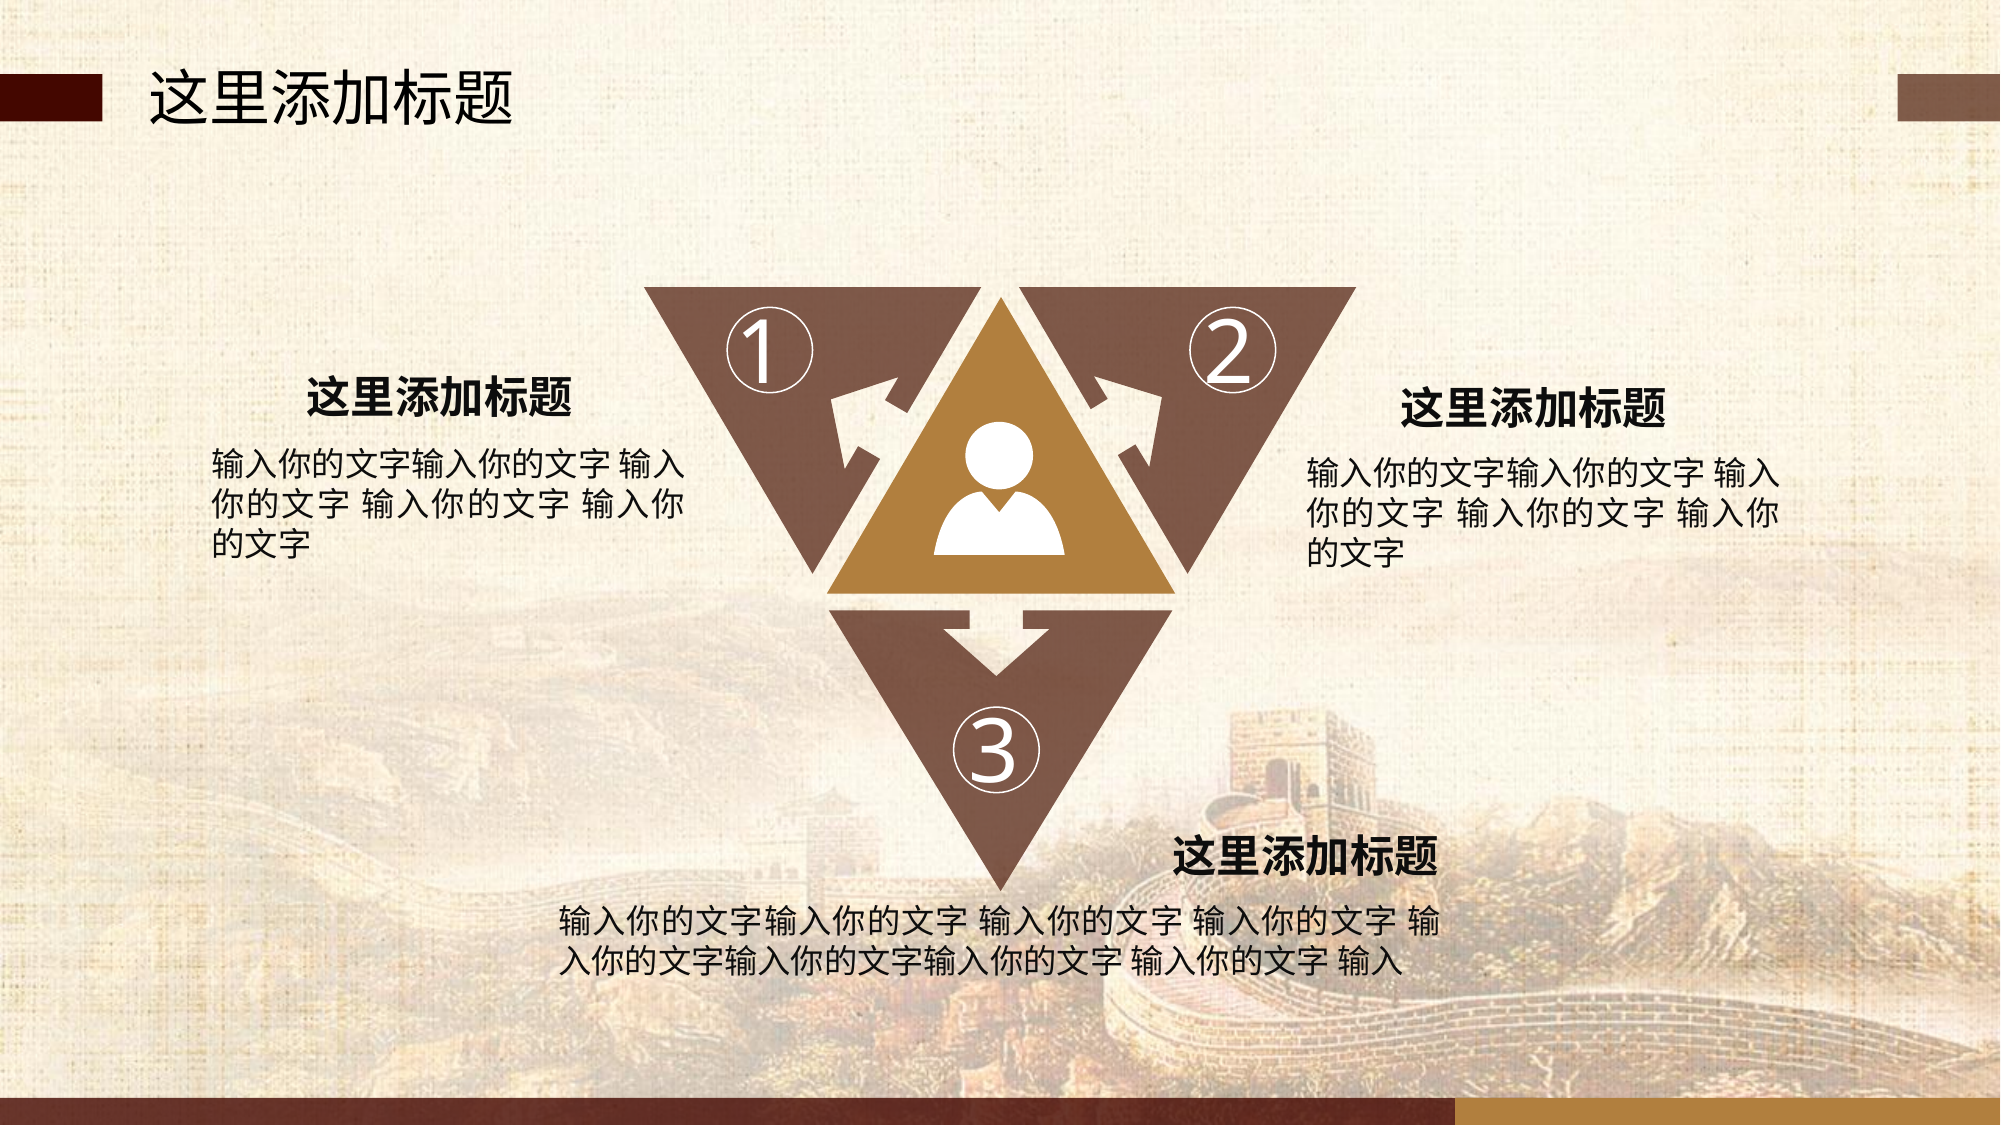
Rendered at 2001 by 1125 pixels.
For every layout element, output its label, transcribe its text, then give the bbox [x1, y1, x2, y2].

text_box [1189, 287, 1276, 410]
text_box [0, 73, 103, 122]
text_box 这里添加标题 [1357, 820, 1473, 889]
text_box [0, 1097, 1454, 1125]
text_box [953, 686, 1040, 810]
text_box [1897, 73, 2000, 122]
text_box 输入你的文字输入你的文字 输入你的文字 输入你的文字 输入你的文字输入你的文字输入你的文字 输入你的文字 输入 [543, 892, 1457, 988]
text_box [727, 287, 813, 410]
text_box 这里添加标题 [133, 52, 622, 141]
text_box 输入你的文字输入你的文字 输入你的文字 输入你的文字 输入你的文字 [1357, 445, 1796, 580]
text_box [1454, 1097, 2000, 1125]
text_box 这里添加标题 [291, 361, 607, 430]
picture [0, 0, 2001, 1125]
text_box 输入你的文字输入你的文字 输入你的文字 输入你的文字 输入你的文字 [196, 435, 643, 571]
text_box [643, 287, 1357, 892]
text_box 这里添加标题 [1385, 372, 1702, 441]
